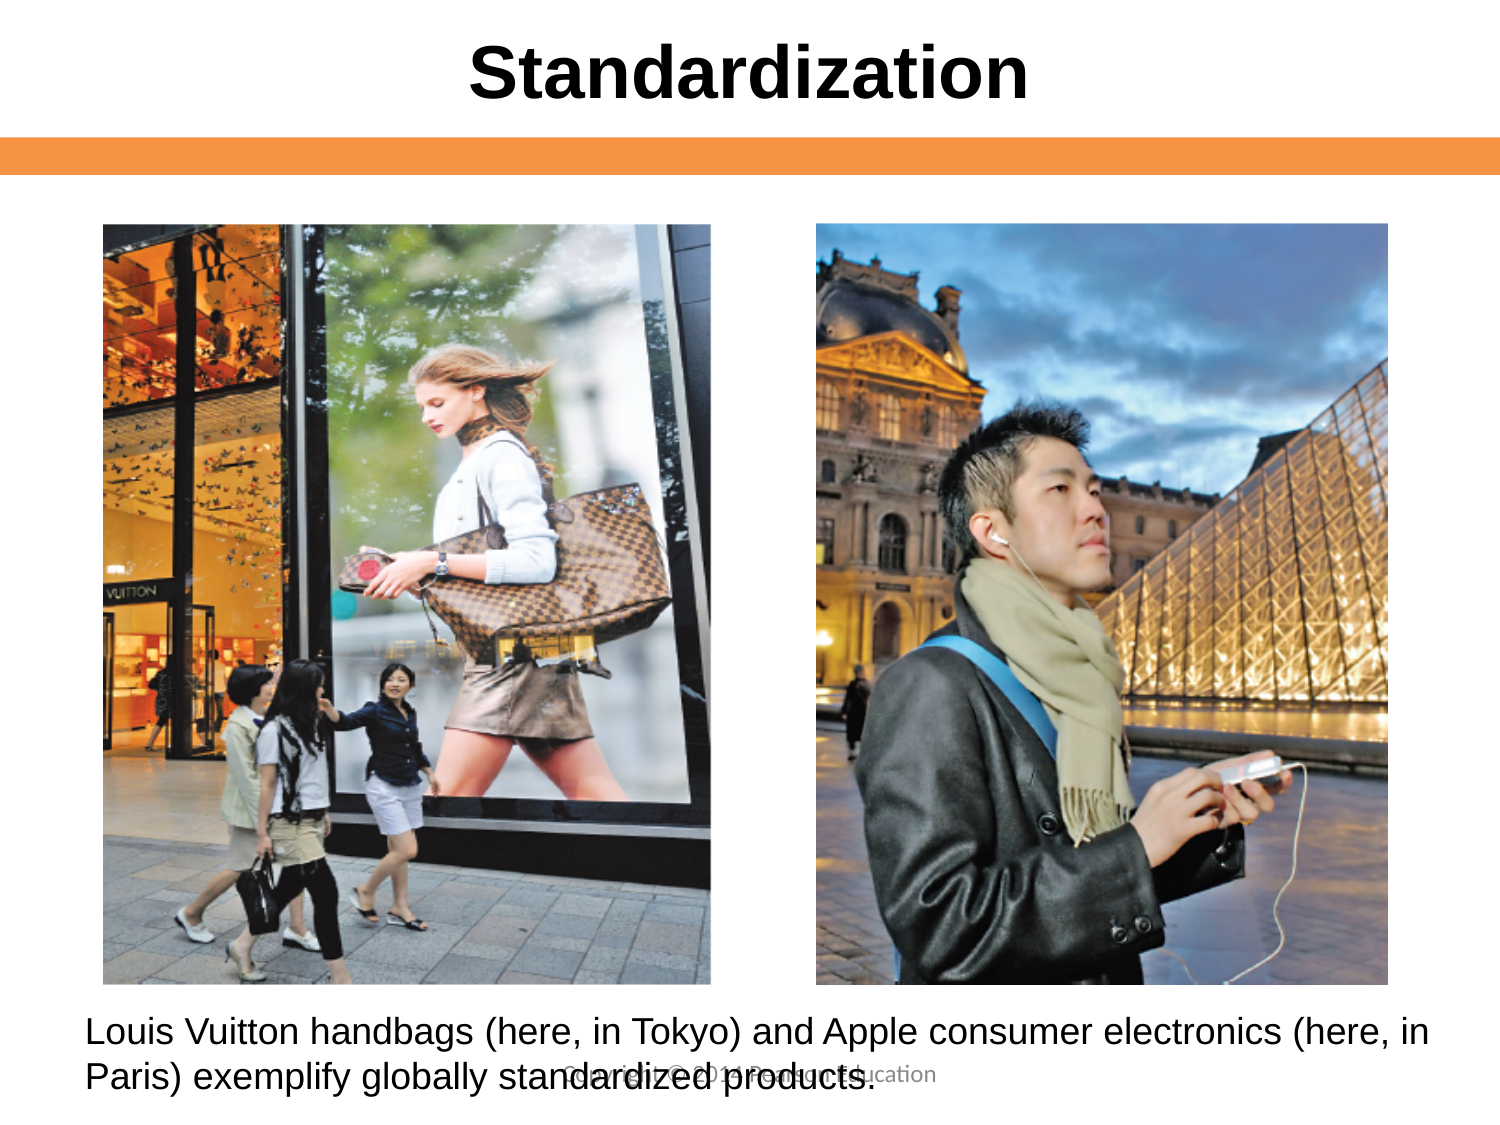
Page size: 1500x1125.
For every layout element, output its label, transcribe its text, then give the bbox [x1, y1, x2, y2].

footer Copyright © 2014 Pearson Education [512, 1042, 988, 1103]
text_box [0, 135, 1500, 177]
text_box Louis Vuitton handbags (here, in Tokyo) and Apple consumer electronics (here, in Paris) exemplify globally standardized products. [70, 999, 1445, 1105]
title Standardization [112, 0, 1388, 135]
picture [816, 222, 1388, 986]
picture [102, 223, 713, 988]
